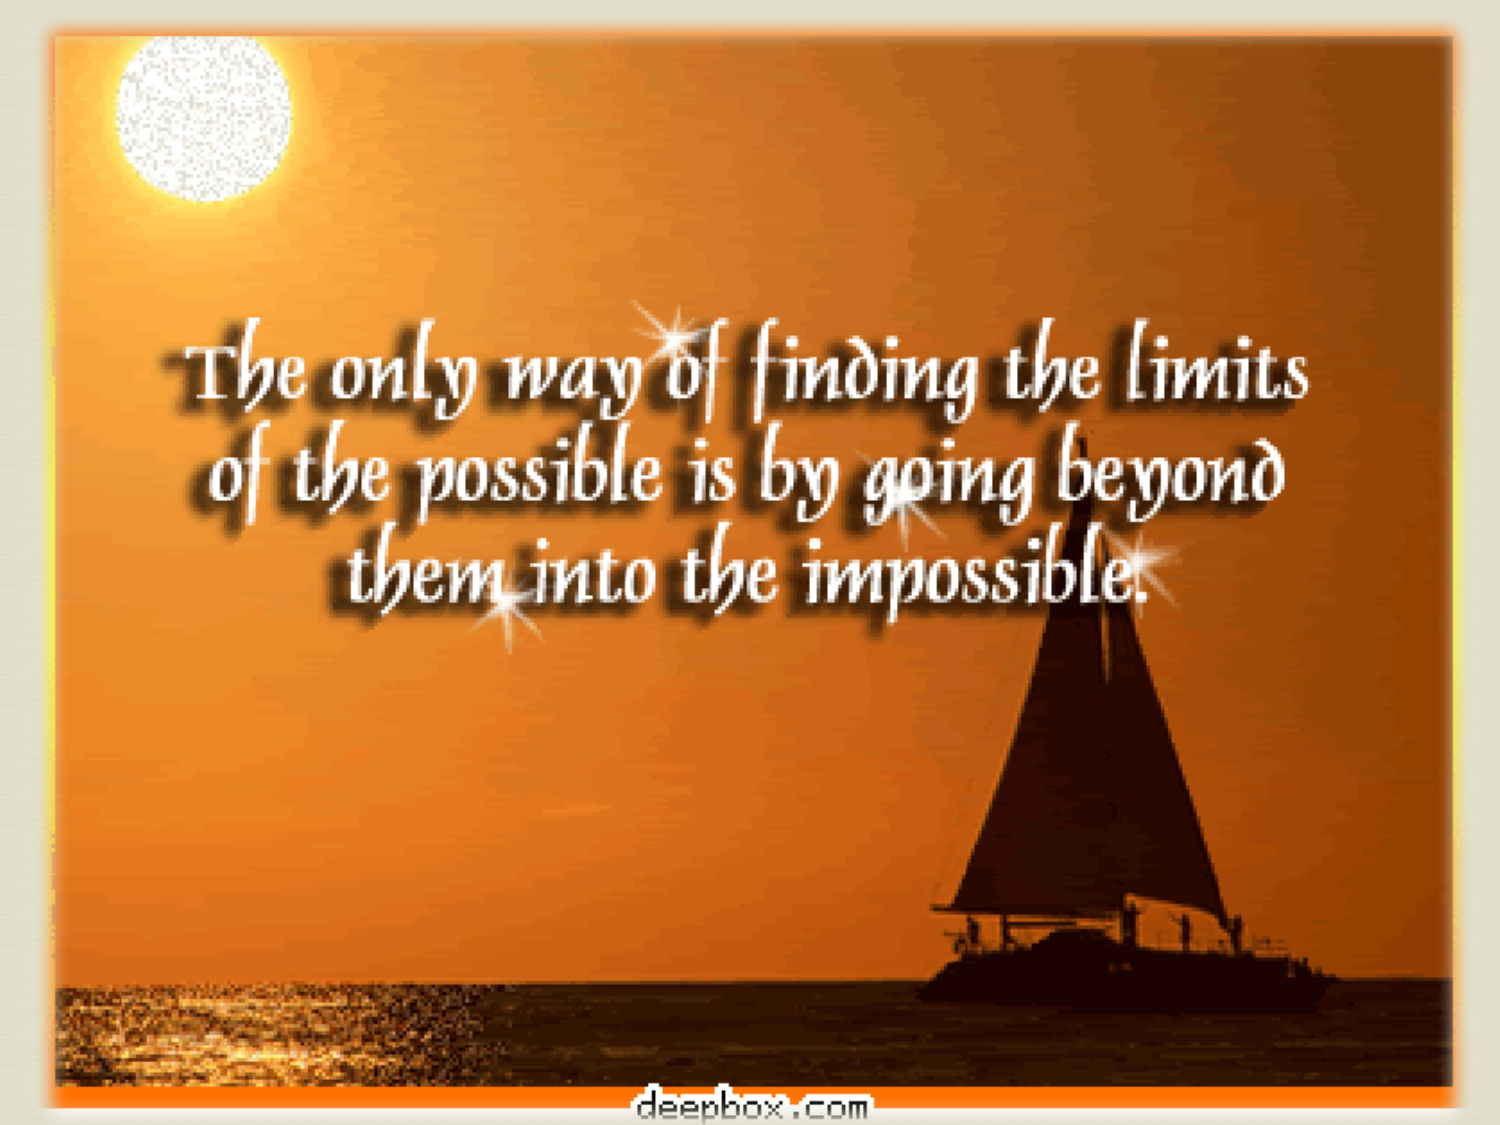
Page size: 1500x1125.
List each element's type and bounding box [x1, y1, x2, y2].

list [33, 15, 1474, 1125]
